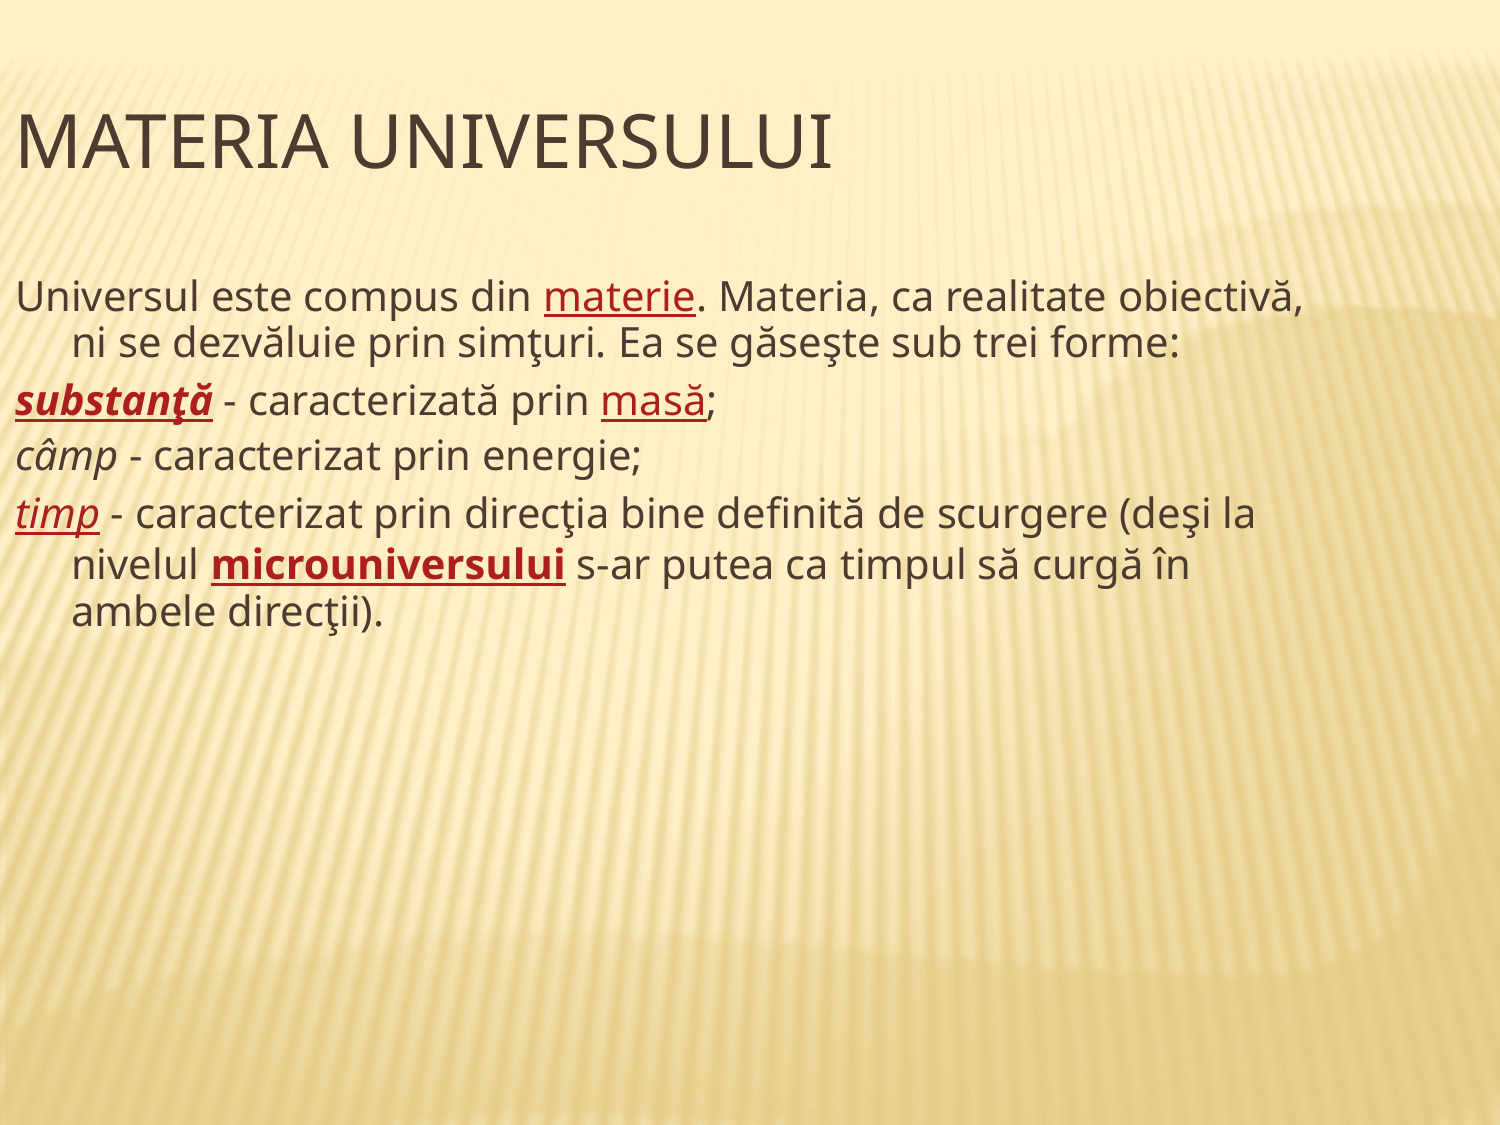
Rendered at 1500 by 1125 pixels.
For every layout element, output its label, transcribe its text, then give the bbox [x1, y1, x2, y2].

title MATERIA UNIVERSULUI [0, 45, 1350, 233]
list Universul este compus din materie. Materia, ca realitate obiectivă, ni se dezvăluie prin simţuri. Ea se găseşte sub trei forme: substanţă - caracterizată prin masă; câmp - caracterizat prin energie; timp - caracterizat prin direcţia bine definită de scurgere (deşi la nivelul microuniversului s-ar putea ca timpul să curgă în ambele direcţii). [0, 262, 1351, 1006]
